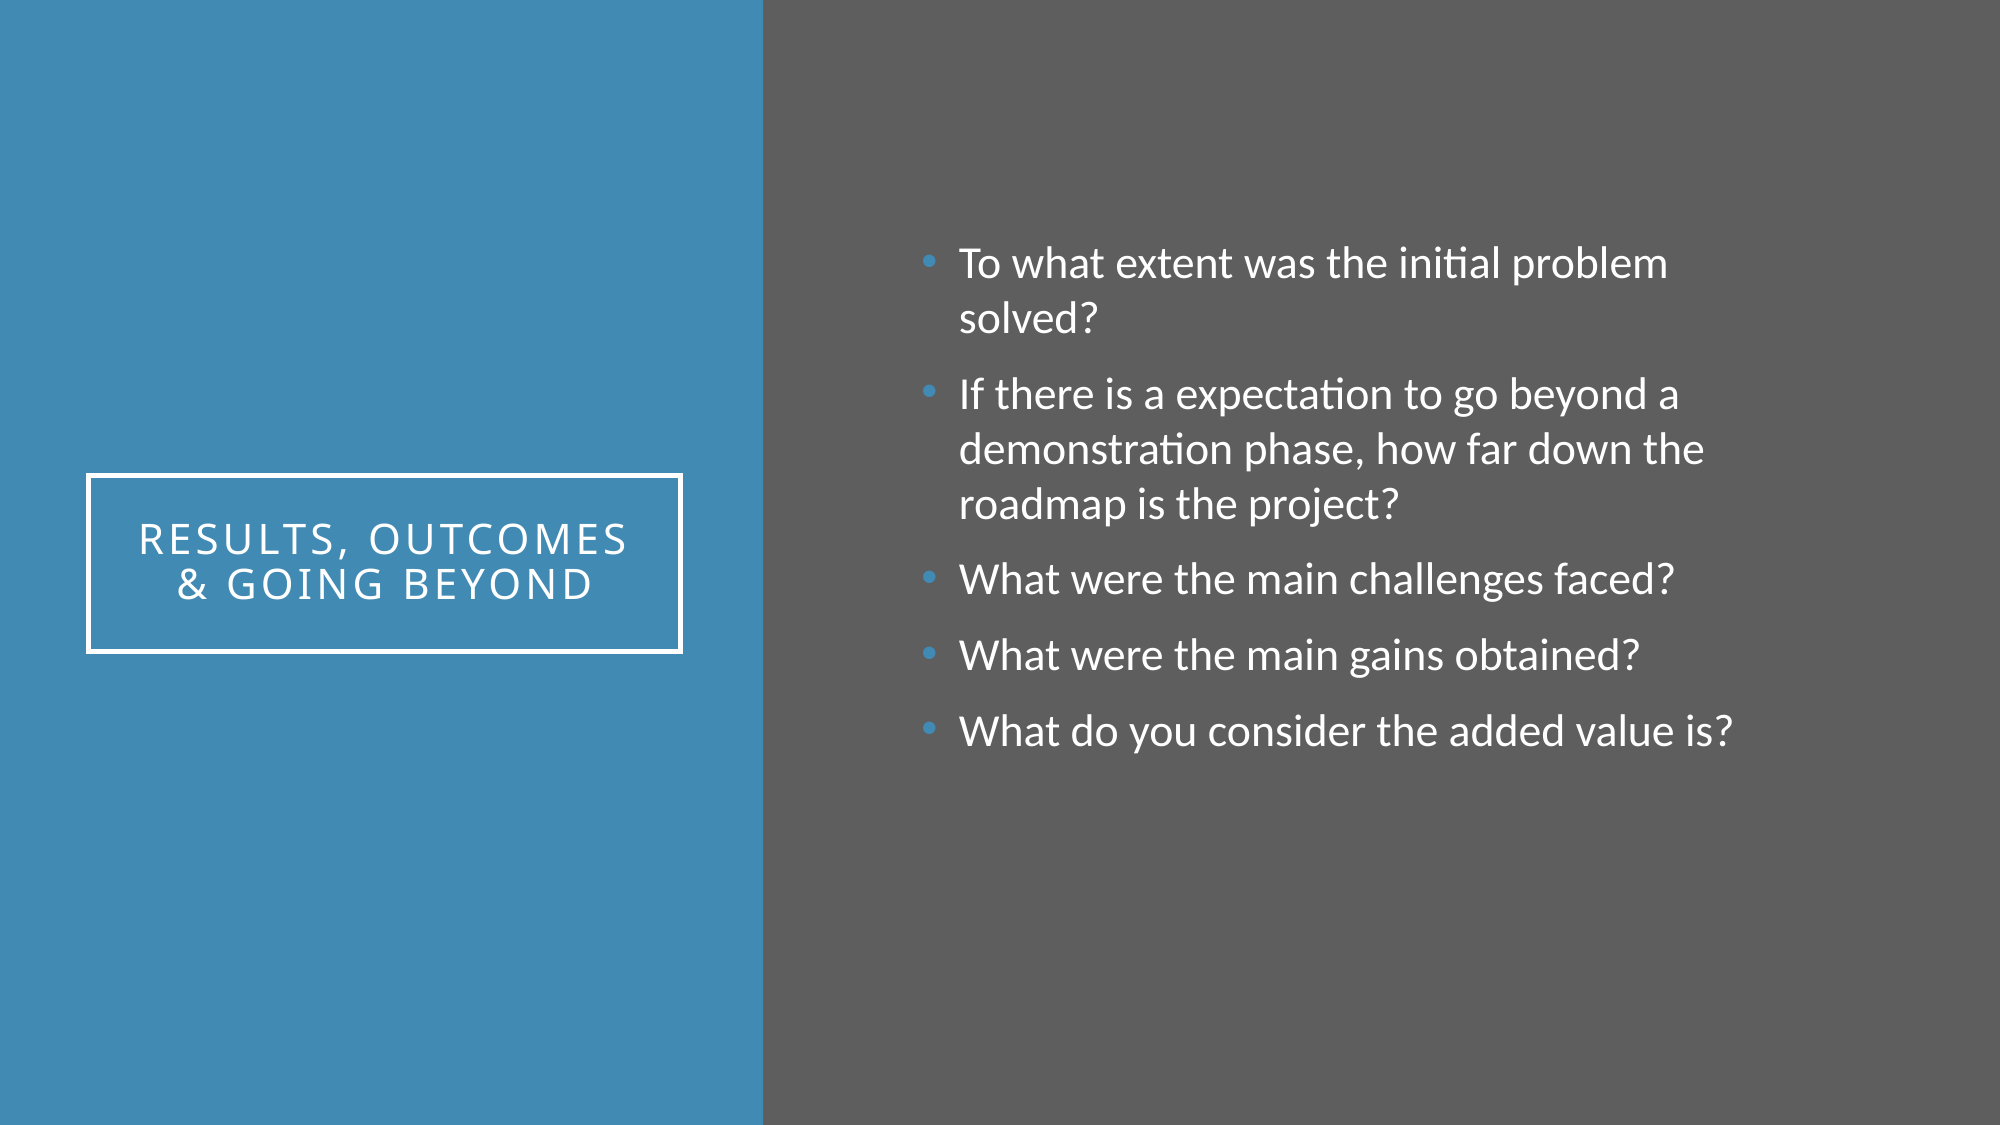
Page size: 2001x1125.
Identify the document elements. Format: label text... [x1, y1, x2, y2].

title RESULTS, OUTCOMES & GOING BEYOND [86, 473, 683, 654]
text_box [0, 0, 762, 1125]
text_box [762, 0, 2000, 1125]
list To what extent was the initial problem solved? If there is a expectation to go beyond a demonstration phase, how far down the roadmap is the project? What were the main challenges faced? What were the main gains obtained? What do you consider the added value is? [869, 159, 1825, 968]
